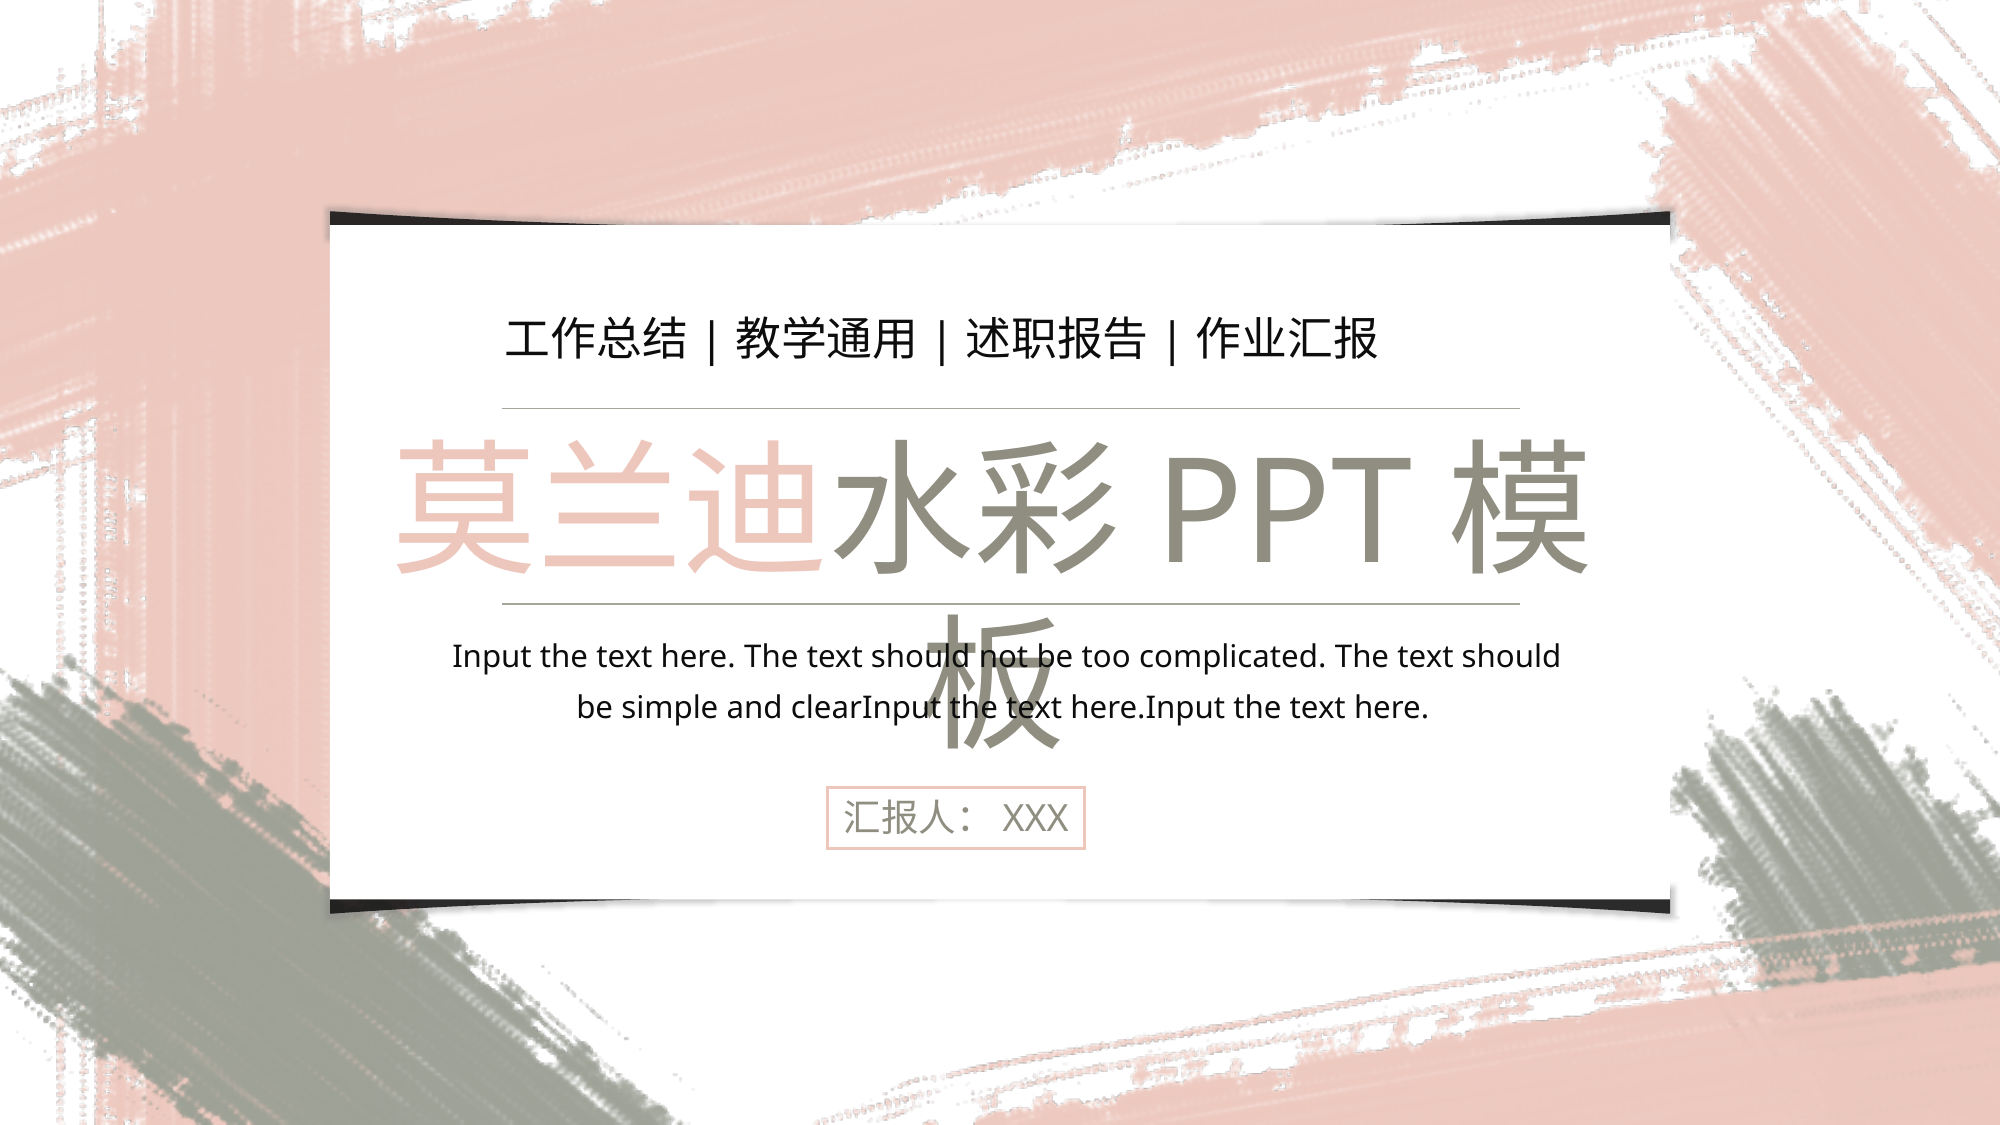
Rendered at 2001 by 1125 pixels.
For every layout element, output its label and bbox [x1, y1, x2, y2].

picture [0, 0, 2000, 1125]
text_box [329, 211, 1670, 914]
